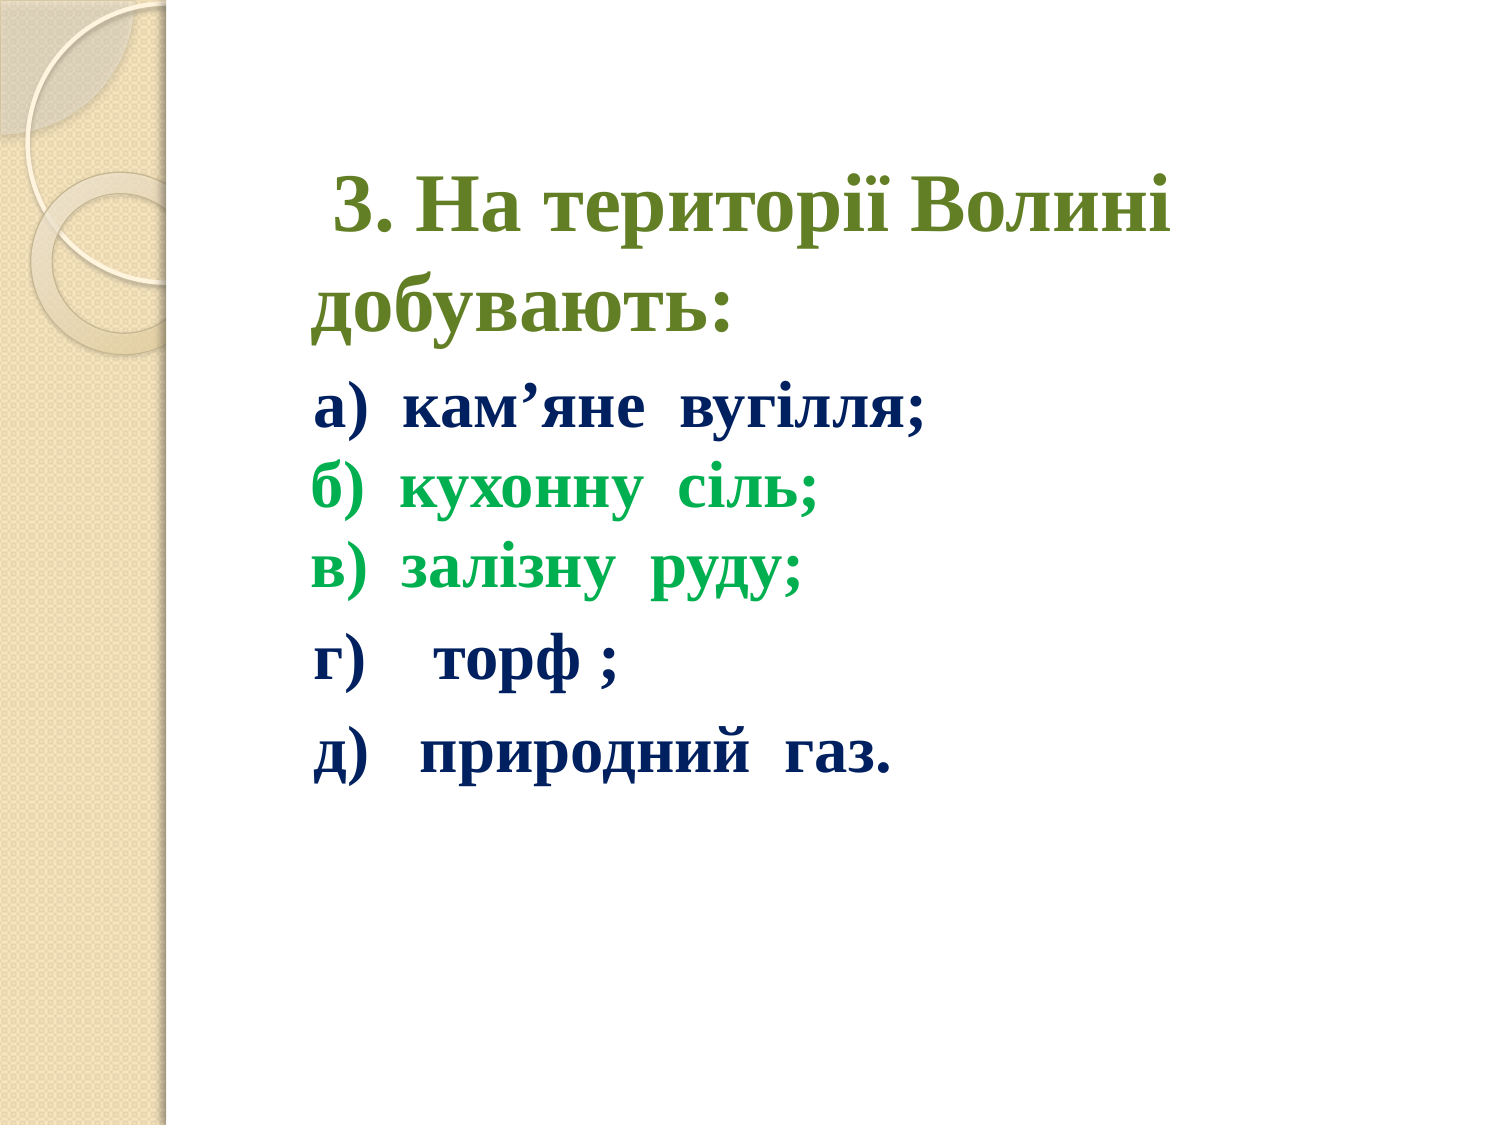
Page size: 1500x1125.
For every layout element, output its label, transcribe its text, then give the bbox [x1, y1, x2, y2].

list 3. На території Волині добувають: а) кам’яне вугілля; б) кухонну сіль; в) залізну руду; г) торф ; д) природний газ. [235, 140, 1466, 1025]
